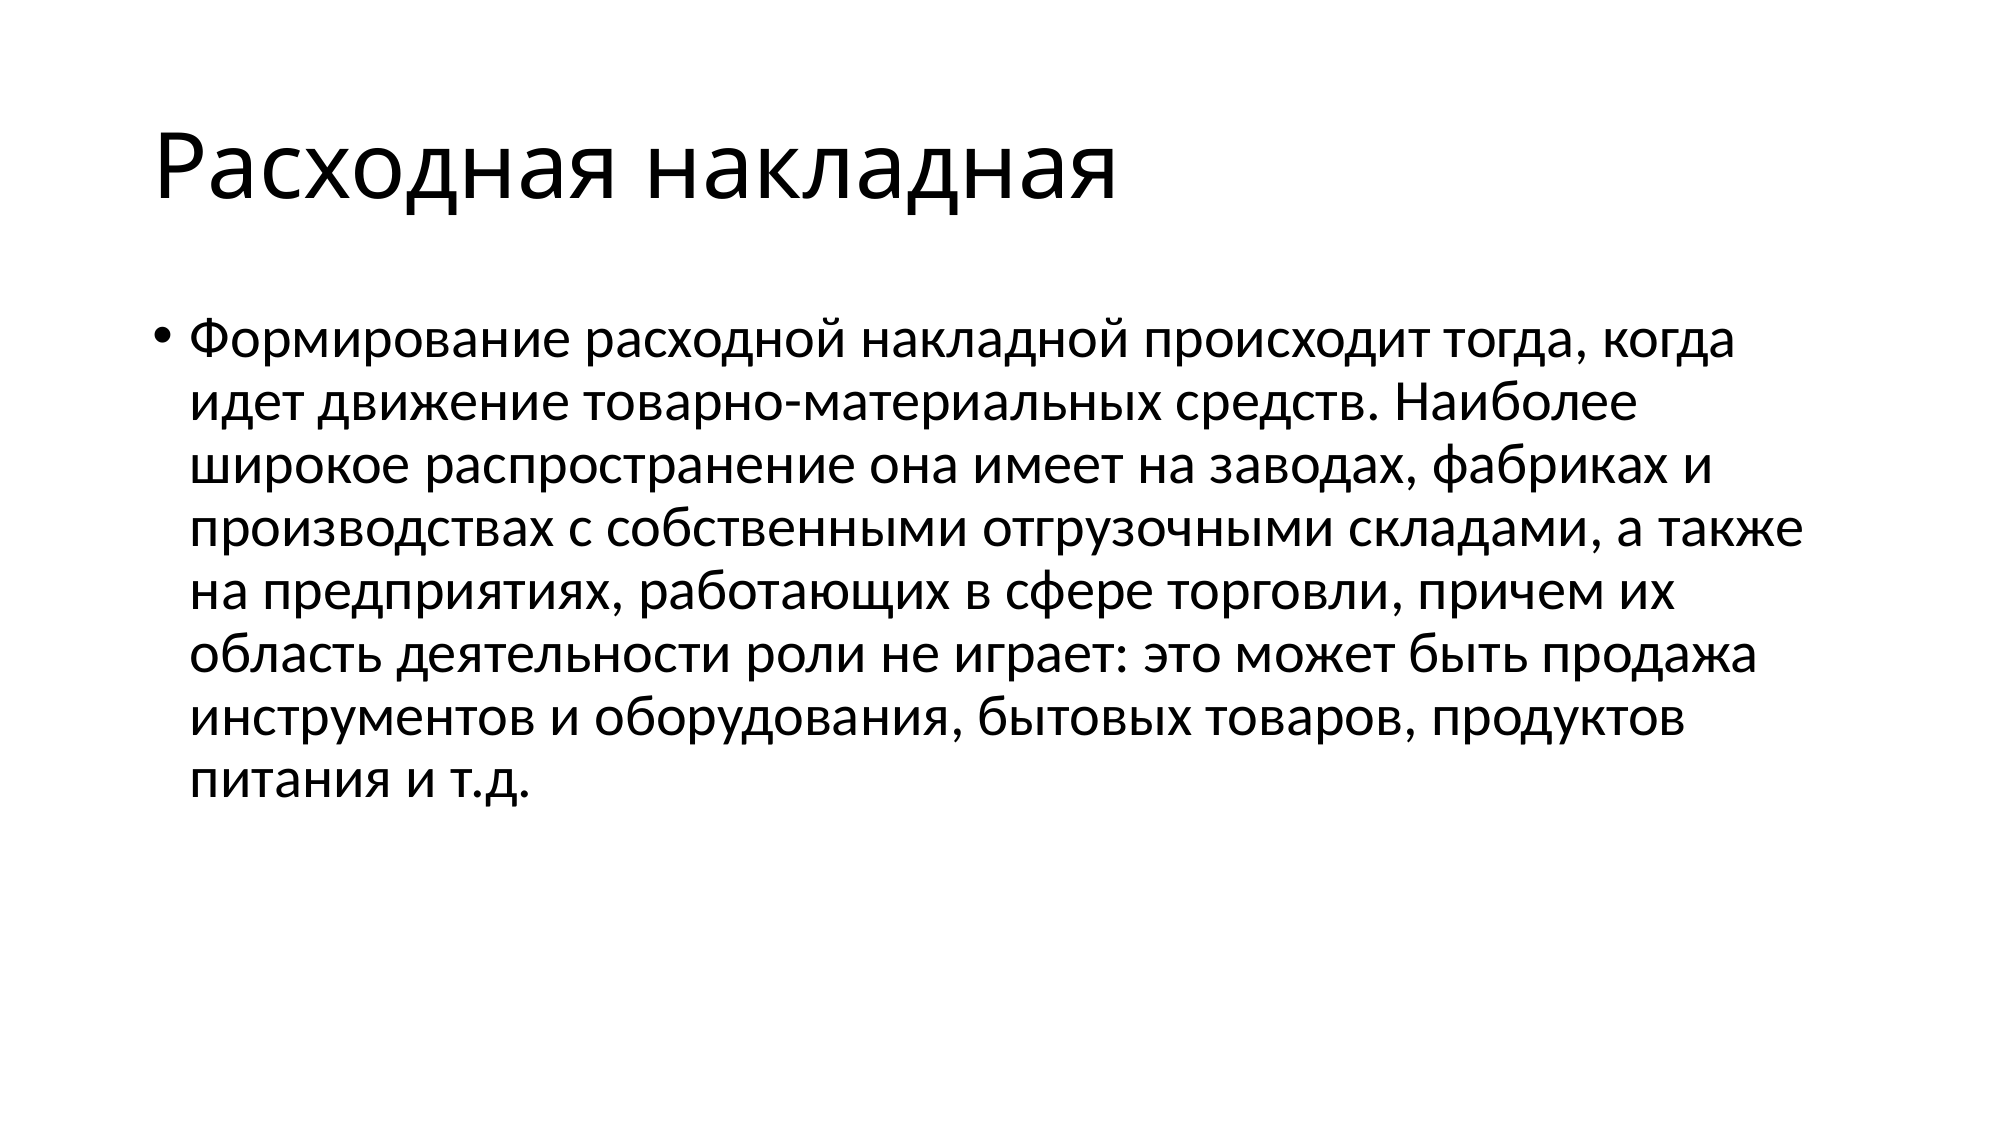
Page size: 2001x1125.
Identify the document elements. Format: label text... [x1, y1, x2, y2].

title Расходная накладная [137, 59, 1863, 278]
list Формирование расходной накладной происходит тогда, когда идет движение товарно-материальных средств. Наиболее широкое распространение она имеет на заводах, фабриках и производствах с собственными отгрузочными складами, а также на предприятиях, работающих в сфере торговли, причем их область деятельности роли не играет: это может быть продажа инструментов и оборудования, бытовых товаров, продуктов питания и т.д. [137, 299, 1863, 1014]
